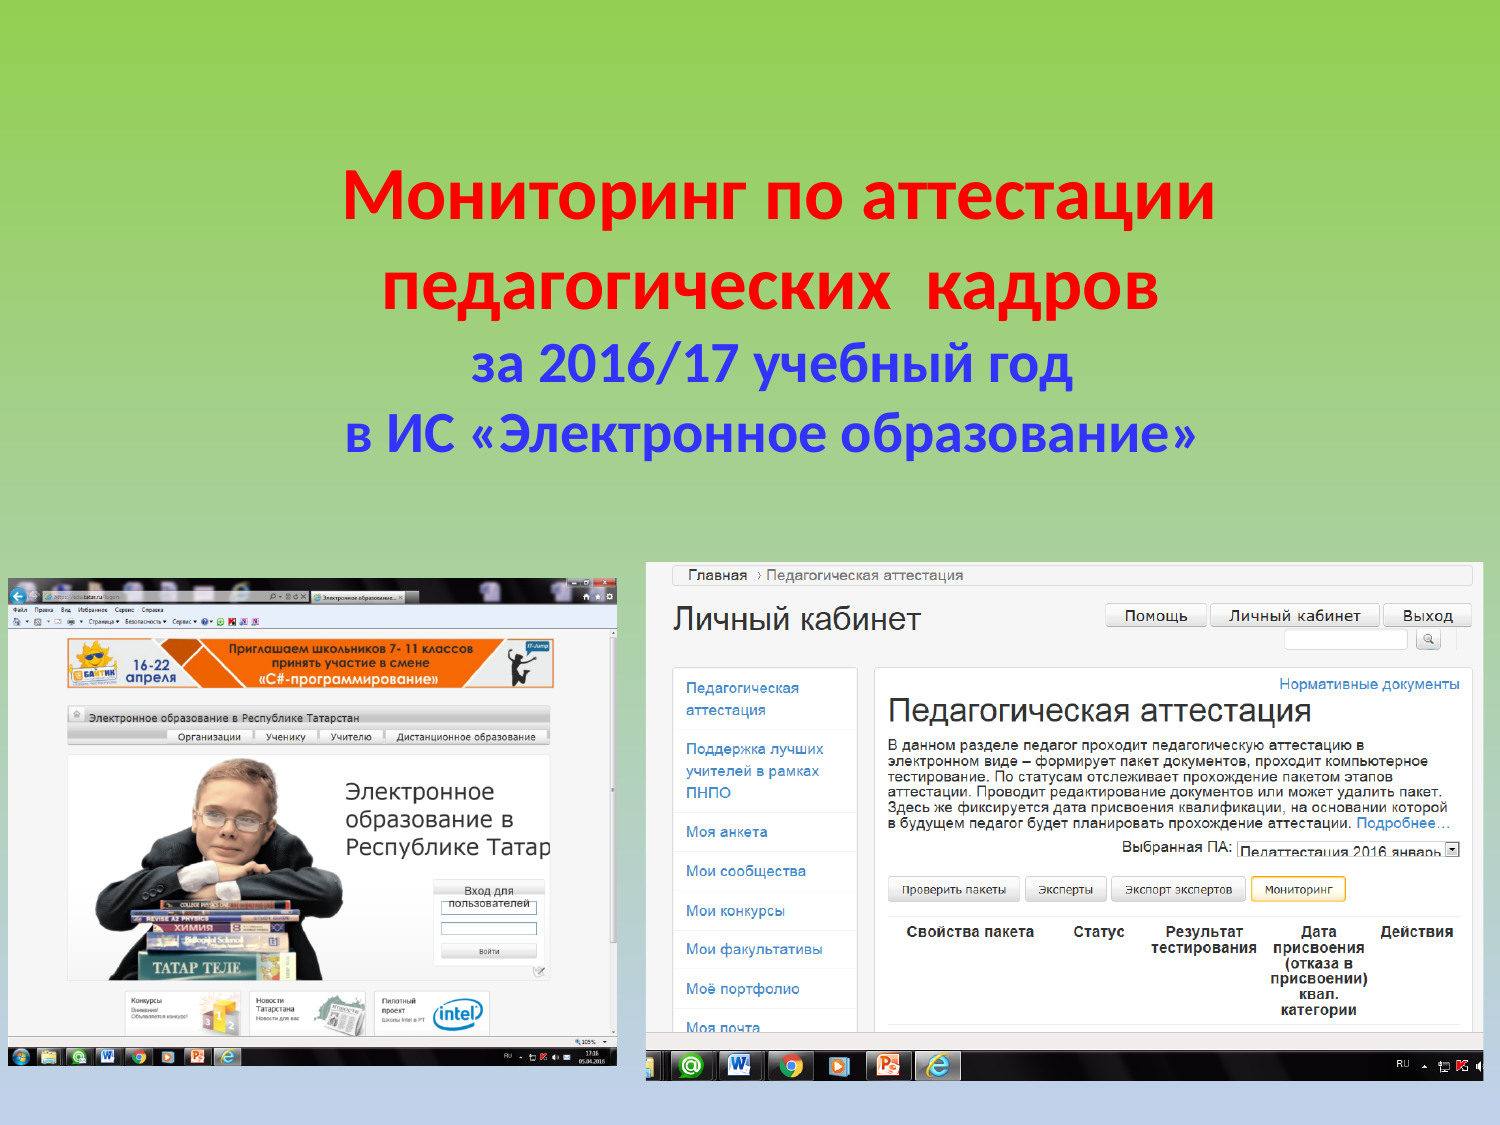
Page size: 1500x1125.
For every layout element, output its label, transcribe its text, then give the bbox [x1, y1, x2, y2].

picture [645, 562, 1484, 1082]
picture [7, 577, 618, 1066]
text_box Мониторинг по аттестации педагогических кадров за 2016/17 учебный год в ИС «Электронное образование» [123, 137, 1435, 472]
